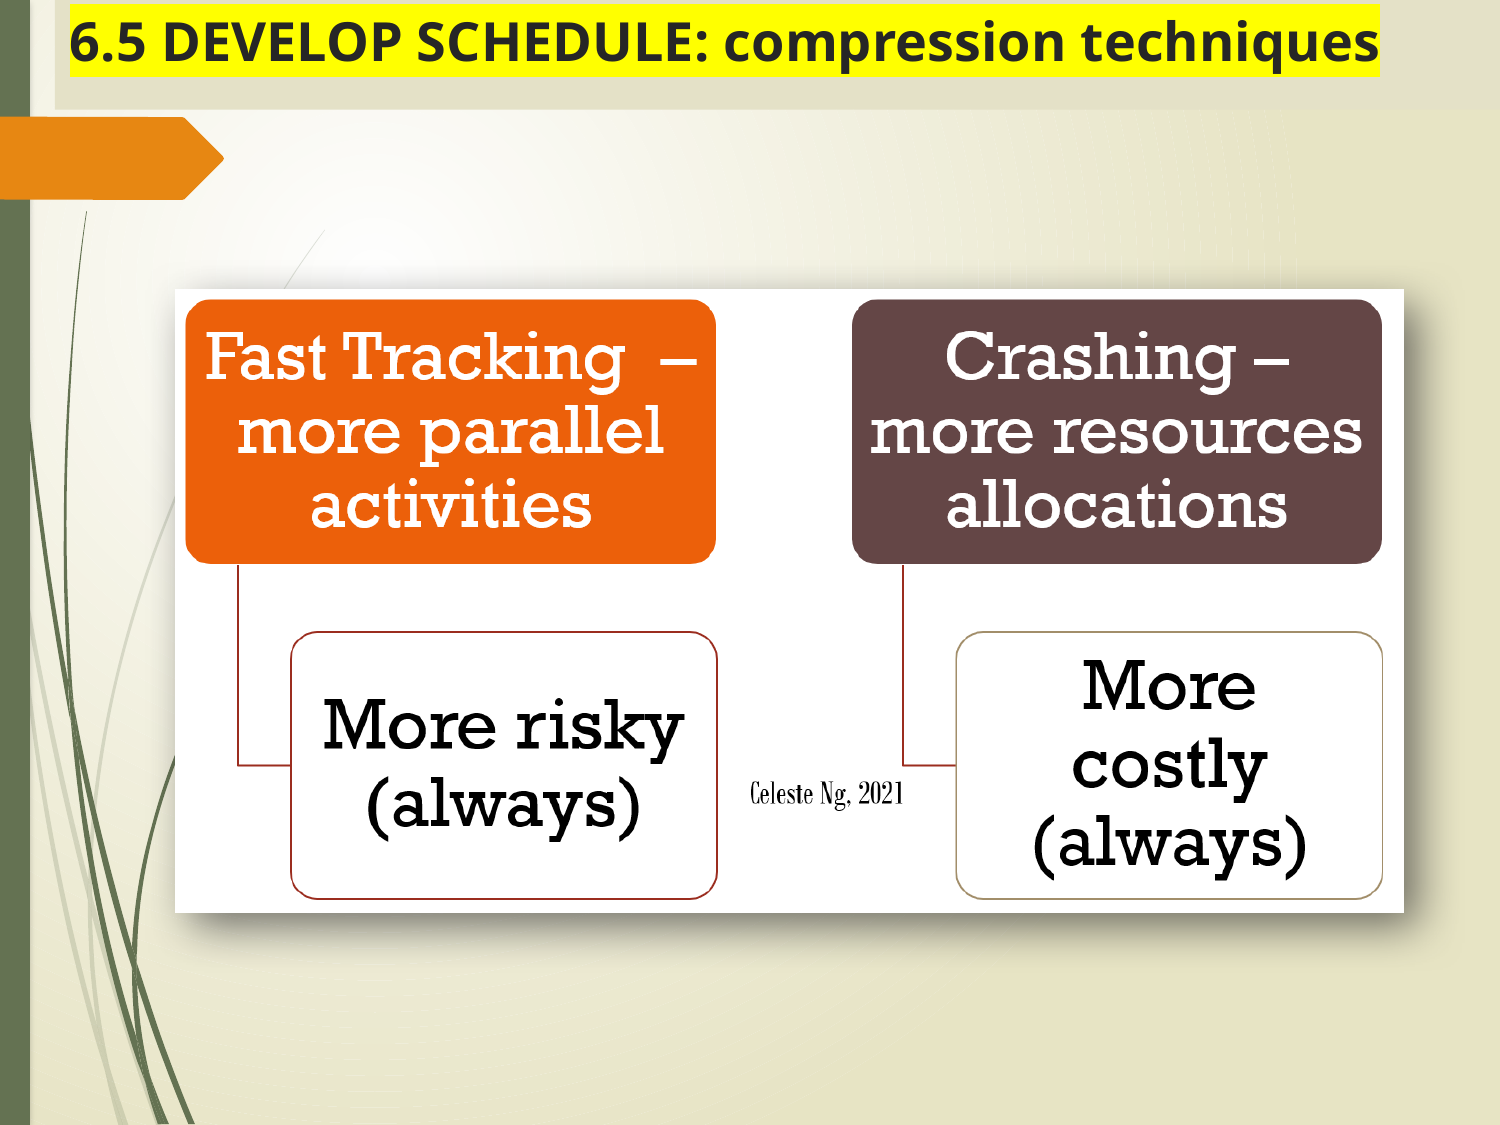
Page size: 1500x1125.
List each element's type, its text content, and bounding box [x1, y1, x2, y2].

picture [175, 289, 1405, 913]
title 6.5 DEVELOP SCHEDULE: compression techniques [54, 0, 1500, 110]
